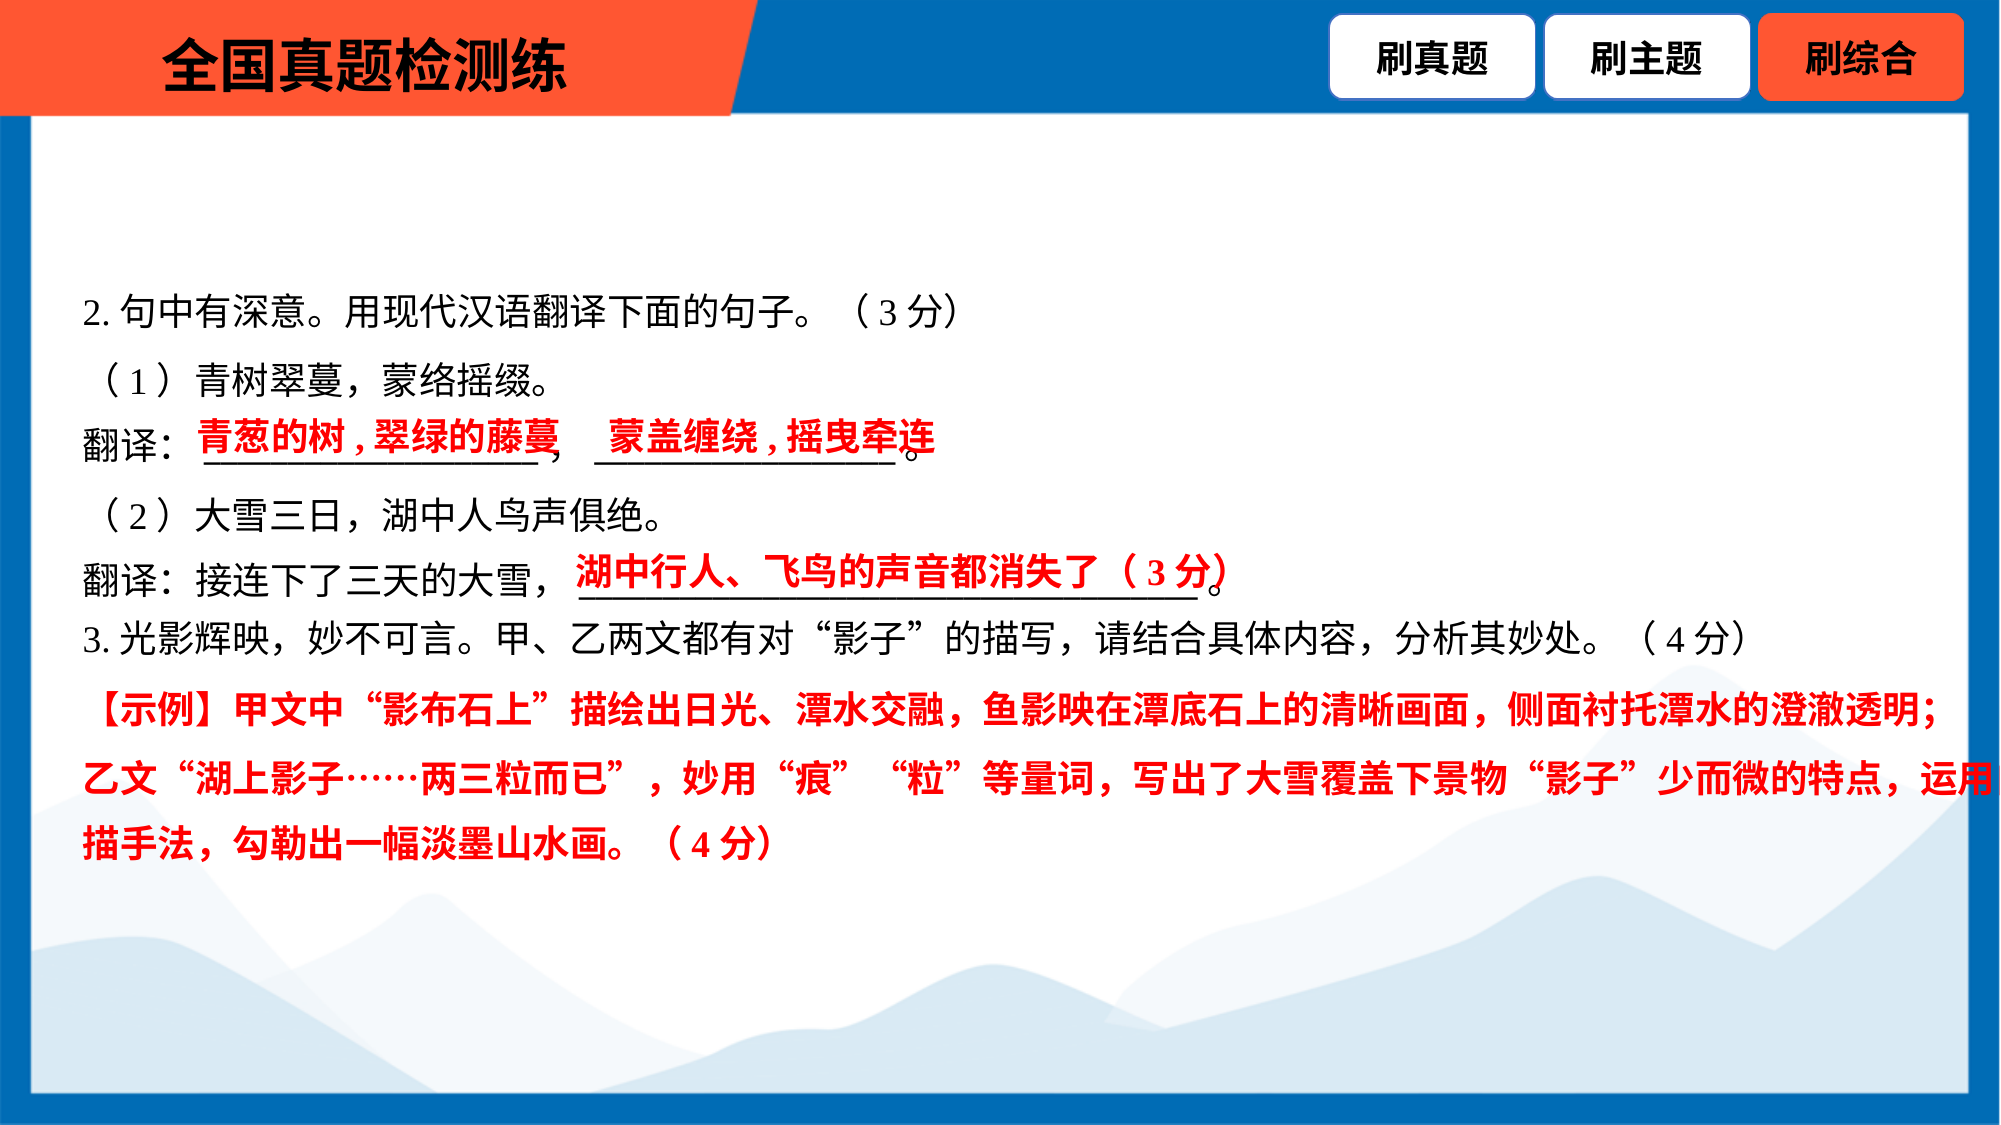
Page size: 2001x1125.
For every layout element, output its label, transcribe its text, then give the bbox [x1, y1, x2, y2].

text_box 青葱的树,翠绿的藤蔓 [191, 393, 566, 452]
text_box 2.句中有深意。用现代汉语翻译下面的句子。（3分） [82, 268, 1917, 327]
text_box （1）青树翠蔓，蒙络摇缀。 翻译：____________________，__________________。 [82, 333, 1917, 460]
text_box 3.光影辉映，妙不可言。甲、乙两文都有对“影子”的描写，请结合具体内容，分析其妙处。（4分） [82, 595, 1917, 654]
text_box 【示例】甲文中“影布石上”描绘出日光、潭水交融，鱼影映在潭底石上的清晰画面，侧面衬托潭水的澄澈透明； 乙文“湖上影子……两三粒而已”，妙用“痕”“粒”等量词，写出了大雪覆盖下景物“影子”少而微的特点，运用白 描手法，勾勒出一幅淡墨山水画。（4分） [82, 662, 1917, 859]
picture [0, 0, 2000, 1125]
text_box 湖中行人、飞鸟的声音都消失了（3分） [570, 528, 1255, 587]
text_box 蒙盖缠绕,摇曳牵连 [604, 393, 941, 452]
text_box （2）大雪三日，湖中人鸟声俱绝。 翻译：接连下了三天的大雪，_____________________________________。 [82, 468, 1917, 595]
